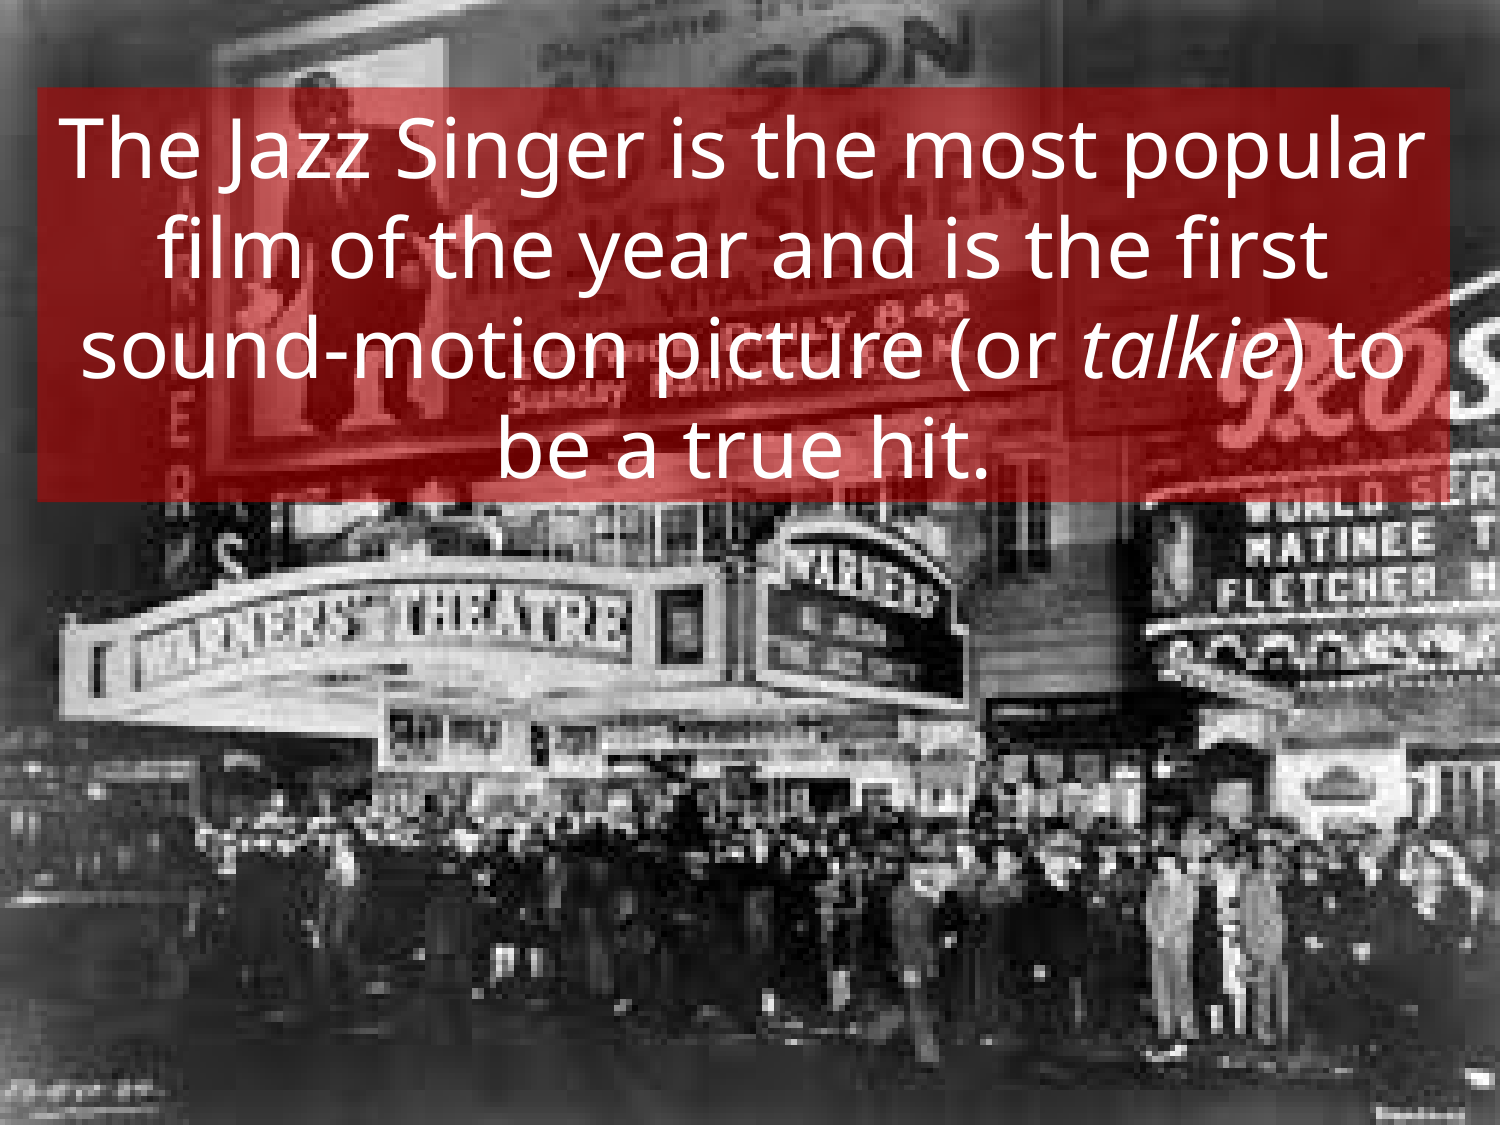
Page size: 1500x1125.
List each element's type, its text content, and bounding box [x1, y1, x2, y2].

picture [0, 0, 1500, 1125]
text_box The Jazz Singer is the most popular film of the year and is the first sound-motion picture (or talkie) to be a true hit. [37, 87, 1450, 503]
